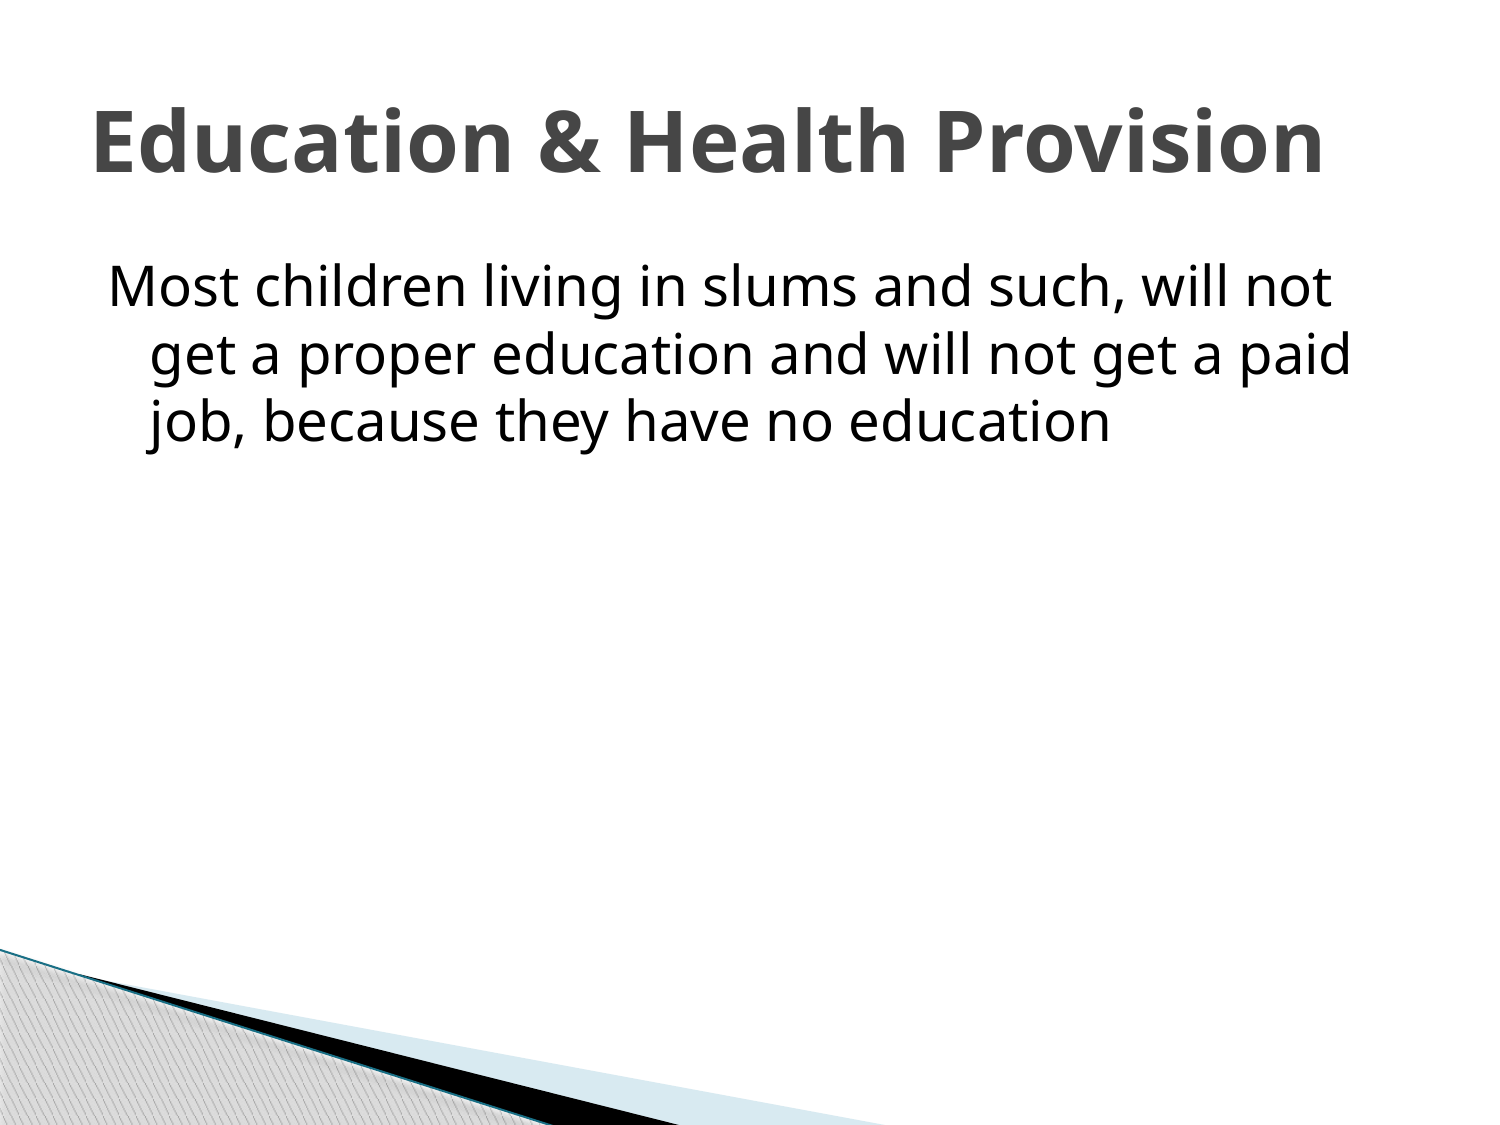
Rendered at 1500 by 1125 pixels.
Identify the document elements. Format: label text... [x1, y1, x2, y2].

title Education & Health Provision [75, 45, 1425, 233]
list Most children living in slums and such, will not get a proper education and will not get a paid job, because they have no education [75, 243, 1425, 986]
